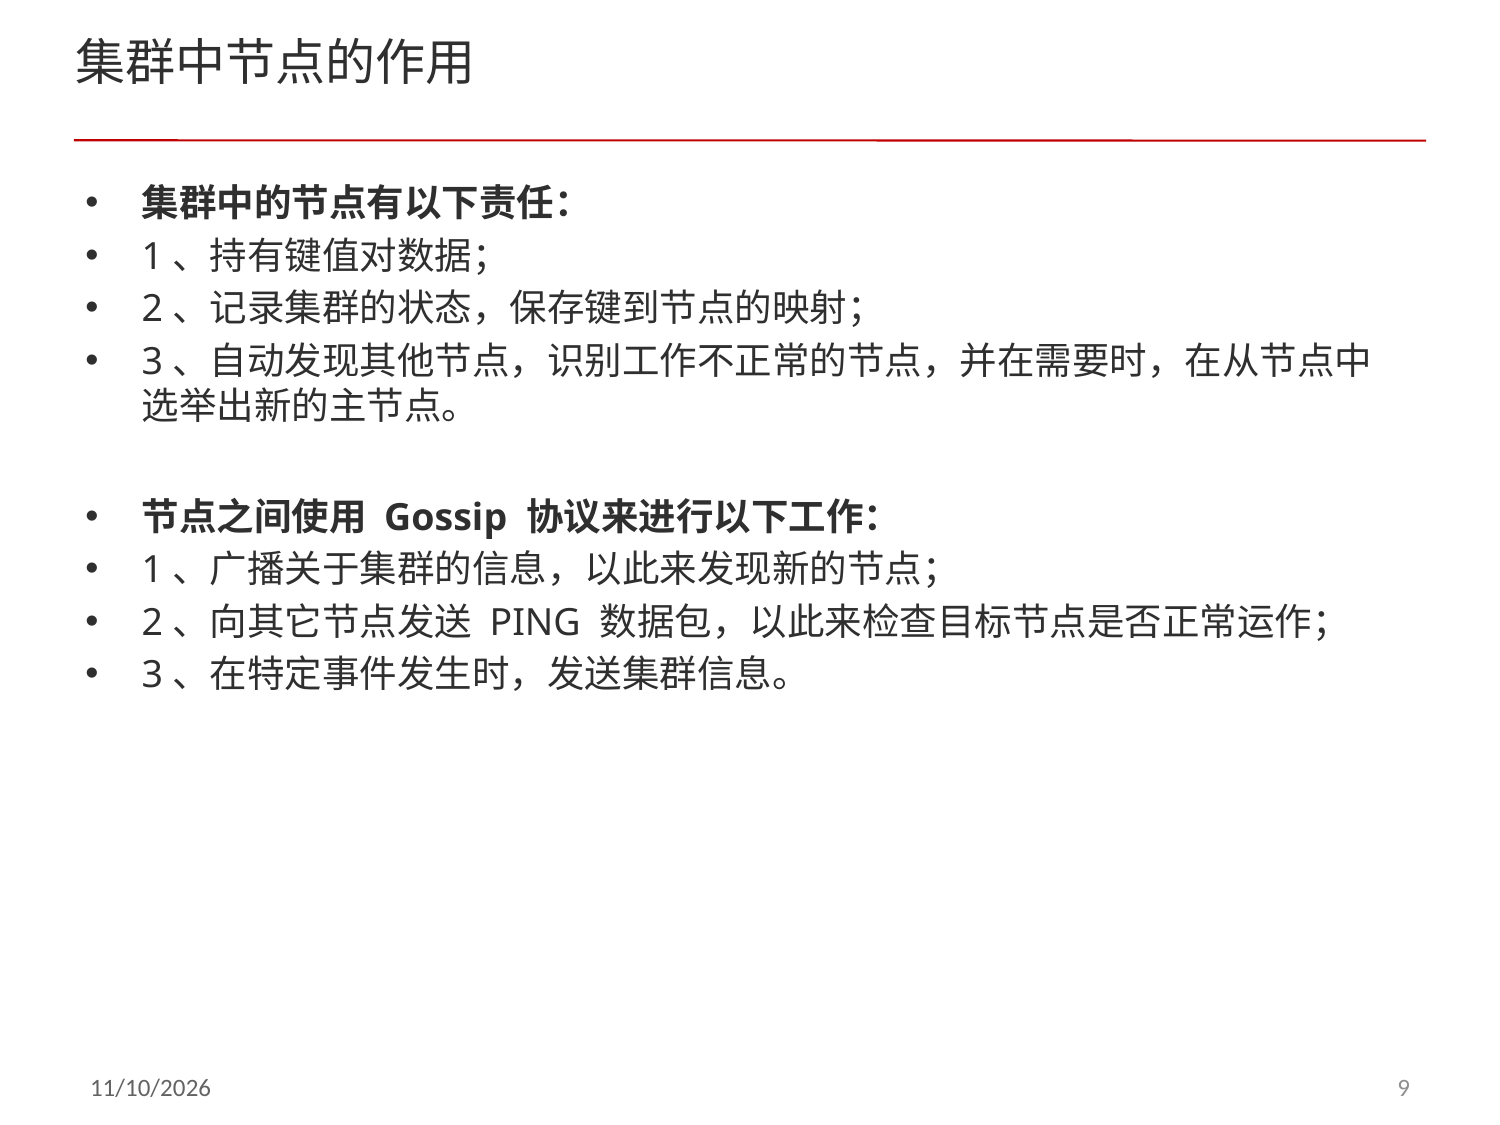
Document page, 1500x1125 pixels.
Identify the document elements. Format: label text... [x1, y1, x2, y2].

list 集群中的节点有以下责任： 1、持有键值对数据； 2、记录集群的状态，保存键到节点的映射； 3、自动发现其他节点，识别工作不正常的节点，并在需要时，在从节点中选举出新的主节点。 节点之间使用 Gossip 协议来进行以下工作： 1、广播关于集群的信息，以此来发现新的节点； 2、向其它节点发送 PING 数据包，以此来检查目标节点是否正常运作； 3、在特定事件发生时，发送集群信息。 [70, 171, 1421, 1016]
title 集群中节点的作用 [75, 30, 1235, 136]
